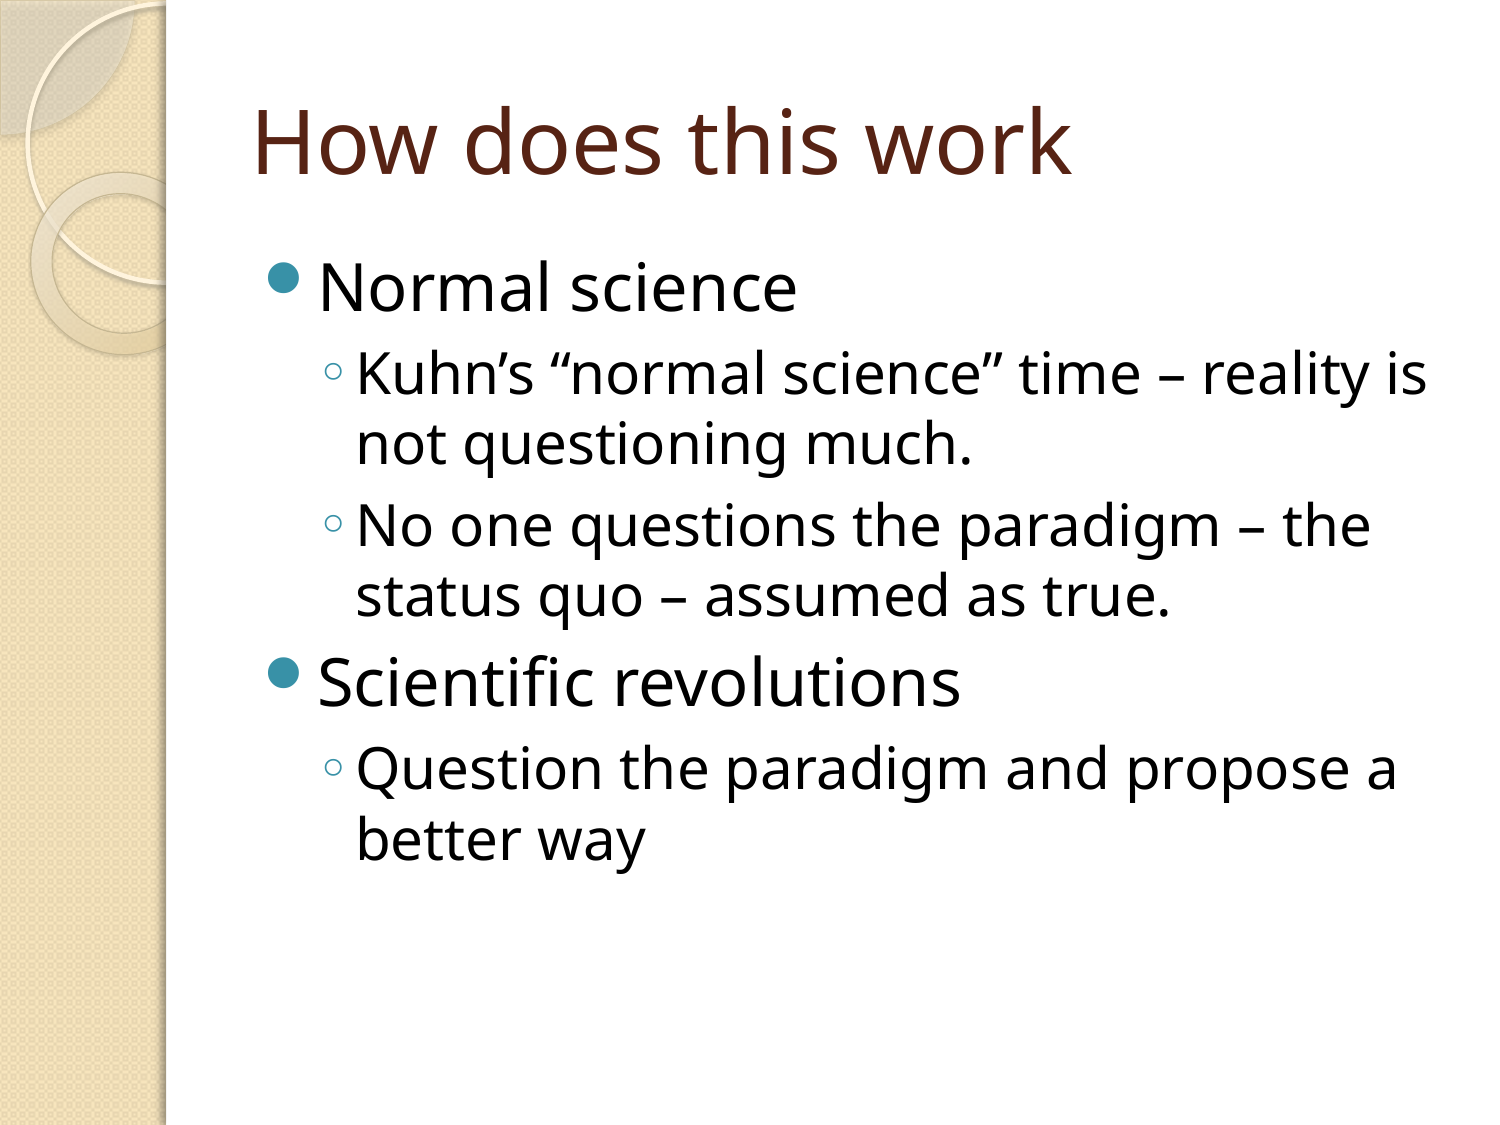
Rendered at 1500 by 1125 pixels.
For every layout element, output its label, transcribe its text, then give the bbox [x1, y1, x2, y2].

list Normal science Kuhn’s “normal science” time – reality is not questioning much. No one questions the paradigm – the status quo – assumed as true. Scientific revolutions Question the paradigm and propose a better way [235, 237, 1466, 1025]
title How does this work [235, 45, 1466, 233]
